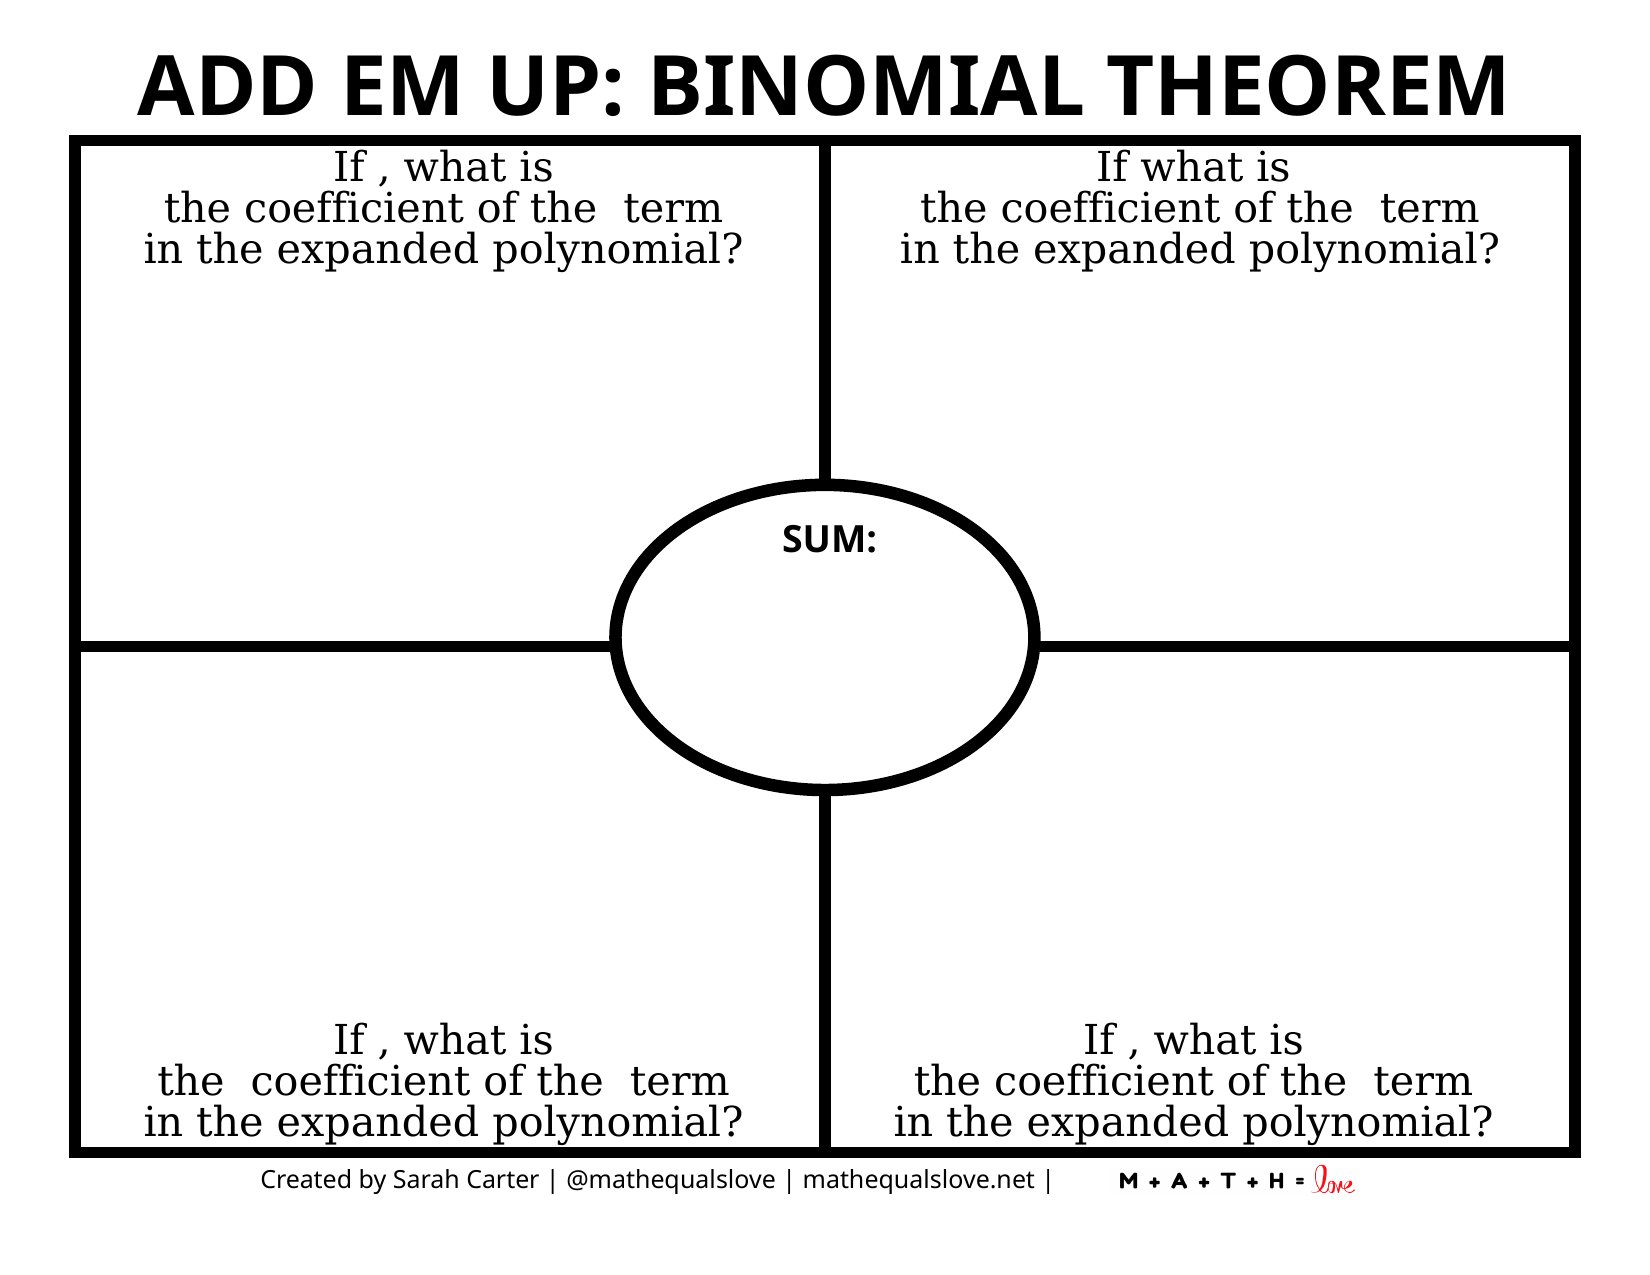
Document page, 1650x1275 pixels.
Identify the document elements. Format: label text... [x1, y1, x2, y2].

text_box ADD EM UP: BINOMIAL THEOREM [74, 24, 1575, 140]
text_box [614, 483, 1036, 792]
text_box Created by Sarah Carter | @mathequalslove | mathequalslove.net | [245, 1156, 1650, 1201]
picture [1111, 1163, 1361, 1196]
text_box SUM: [767, 507, 911, 568]
